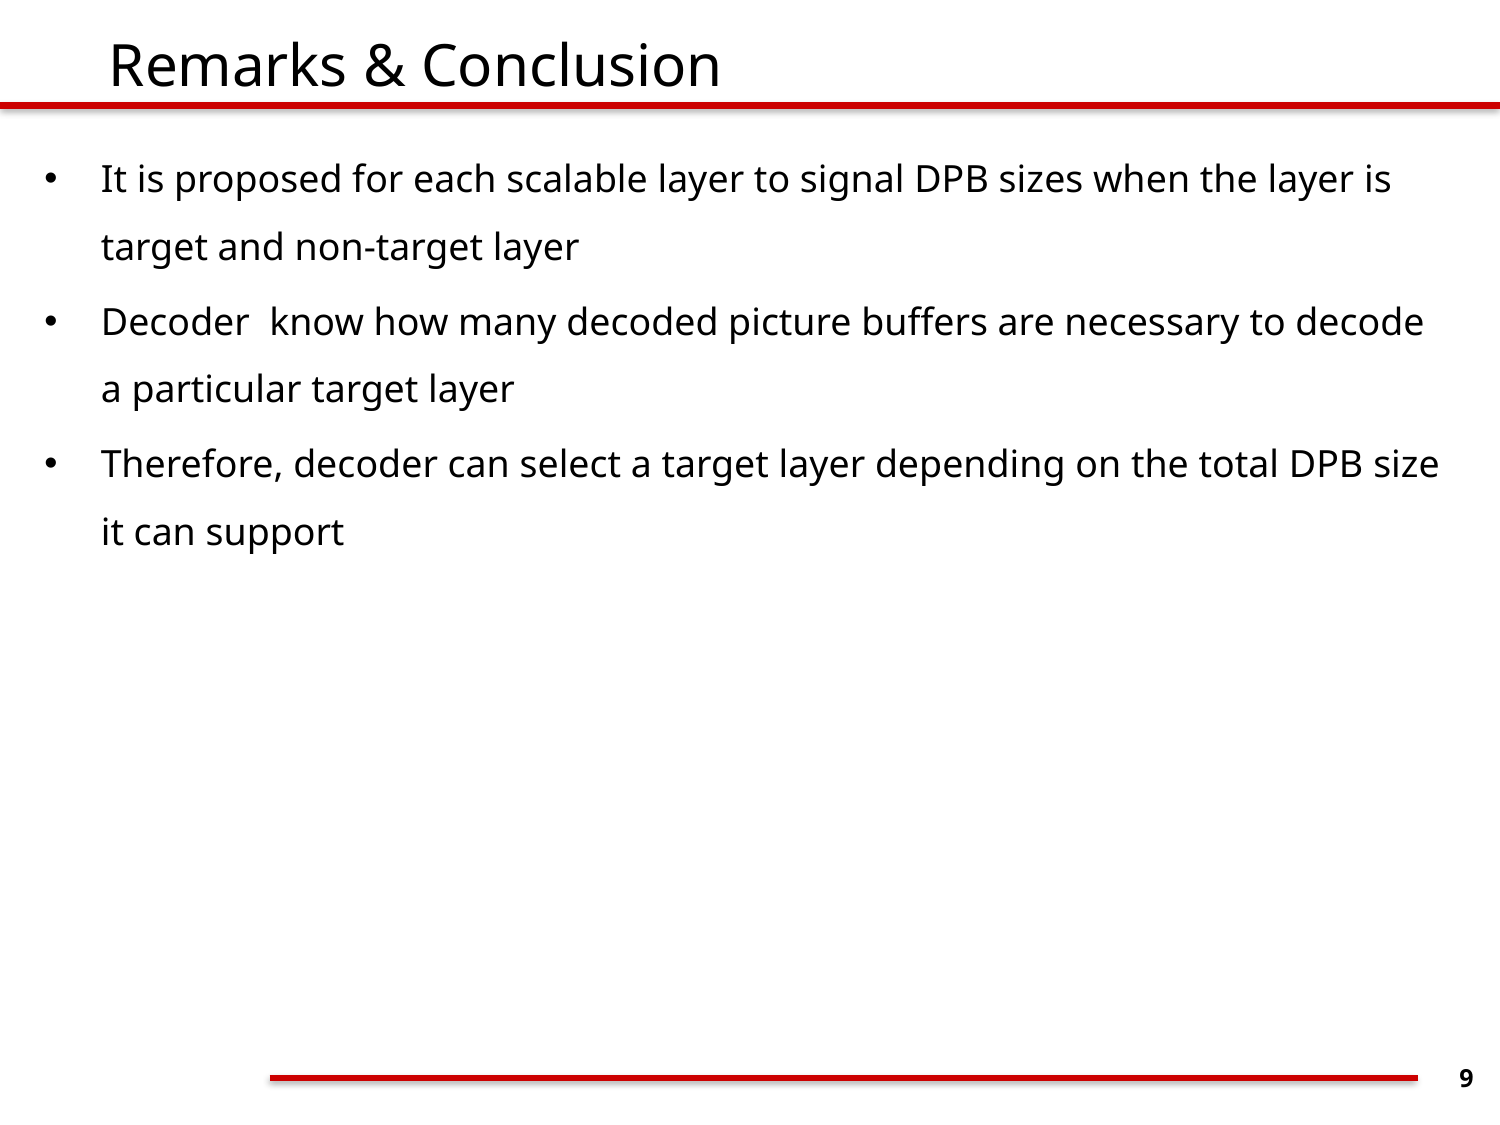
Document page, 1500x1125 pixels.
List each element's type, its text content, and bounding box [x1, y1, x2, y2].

list It is proposed for each scalable layer to signal DPB sizes when the layer is target and non-target layer Decoder know how many decoded picture buffers are necessary to decode a particular target layer Therefore, decoder can select a target layer depending on the total DPB size it can support [29, 125, 1471, 1059]
slide_number 9 [1417, 1054, 1489, 1114]
title Remarks & Conclusion [93, 32, 1243, 94]
